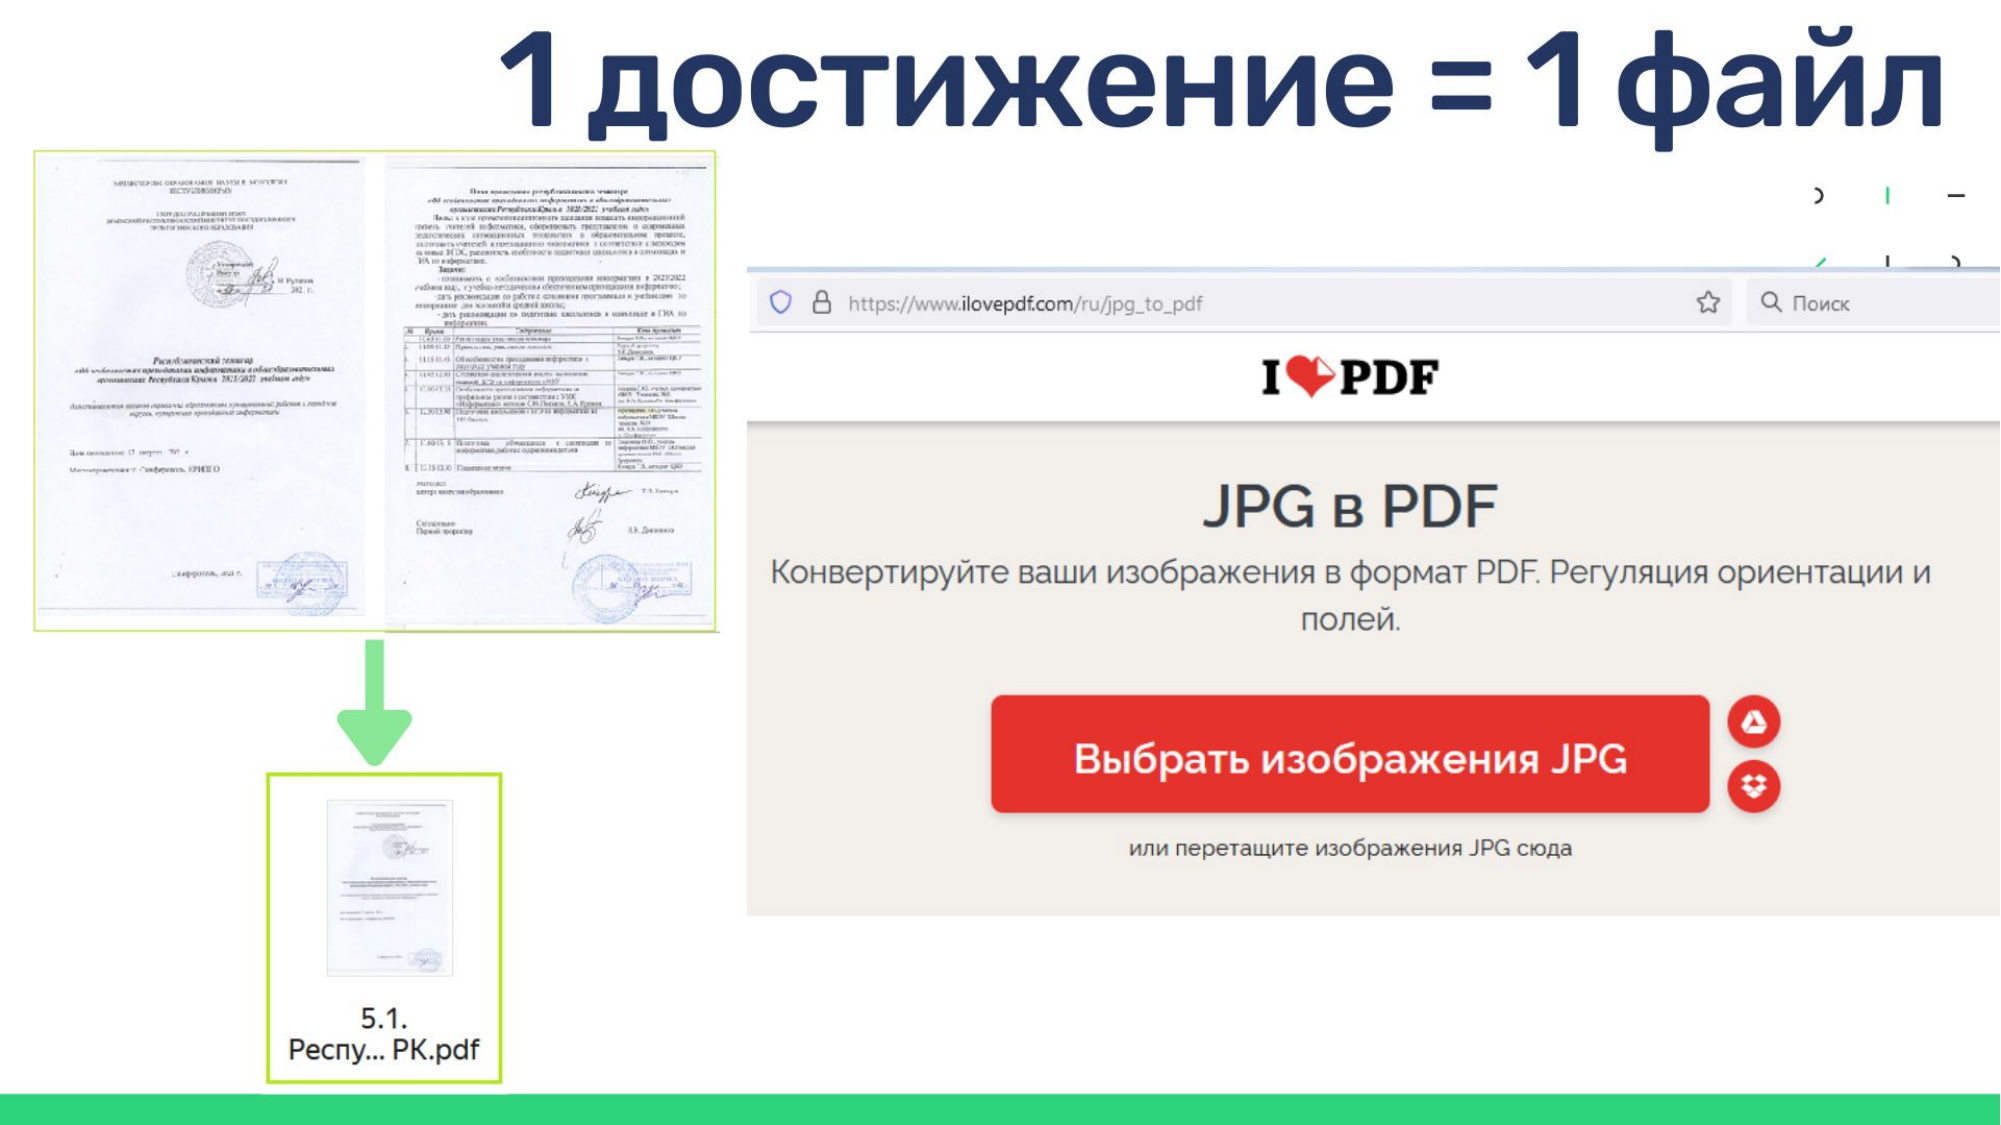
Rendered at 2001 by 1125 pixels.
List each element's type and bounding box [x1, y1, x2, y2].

list [0, 0, 2000, 1125]
